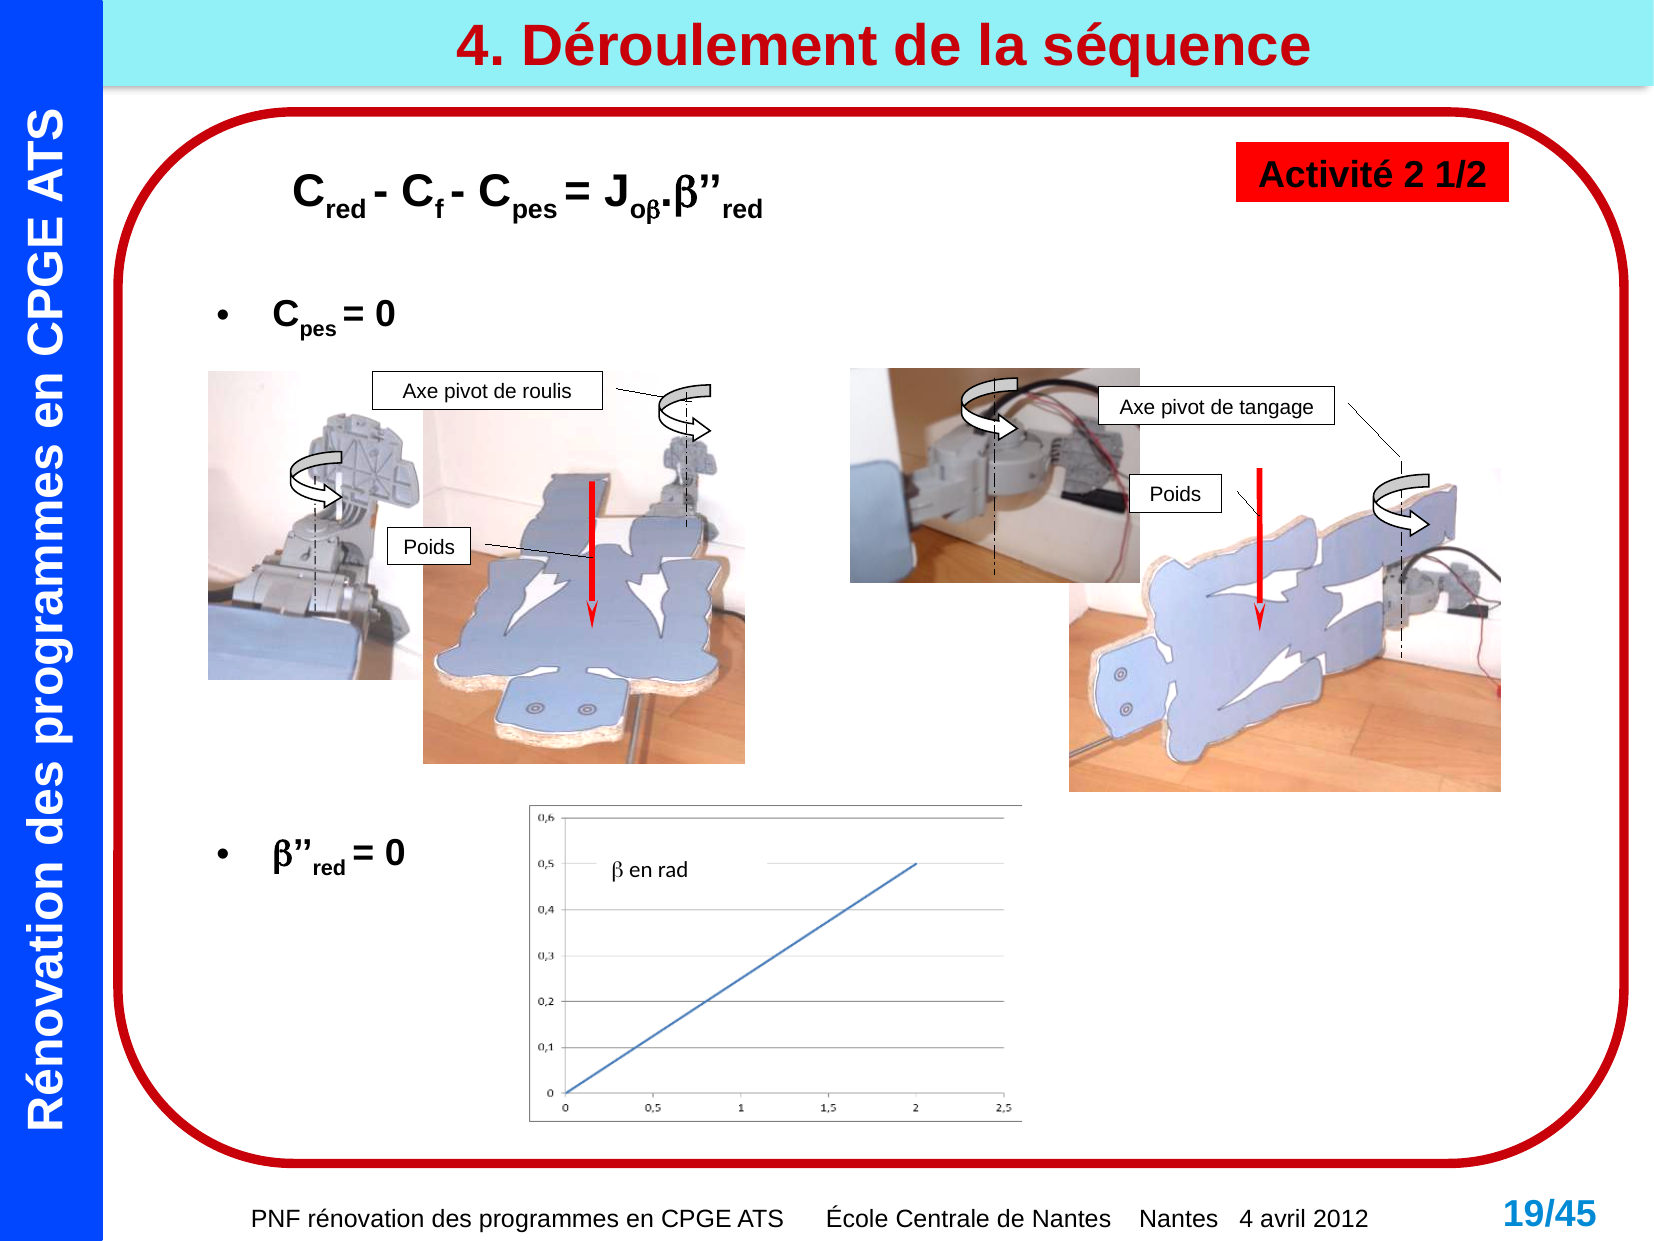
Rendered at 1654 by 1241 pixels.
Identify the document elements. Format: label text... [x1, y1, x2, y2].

text_box Cpes = 0 [201, 281, 556, 348]
text_box [115, 109, 1627, 1166]
text_box 4. Déroulement de la séquence [442, 0, 1328, 85]
text_box Cred - Cf - Cpes = Job.b’’red [277, 153, 999, 231]
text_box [850, 357, 1501, 792]
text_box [201, 369, 746, 765]
text_box Activité 2 1/2 [1236, 142, 1509, 202]
text_box b’’red = 0 [201, 820, 504, 887]
picture [528, 805, 1022, 1123]
